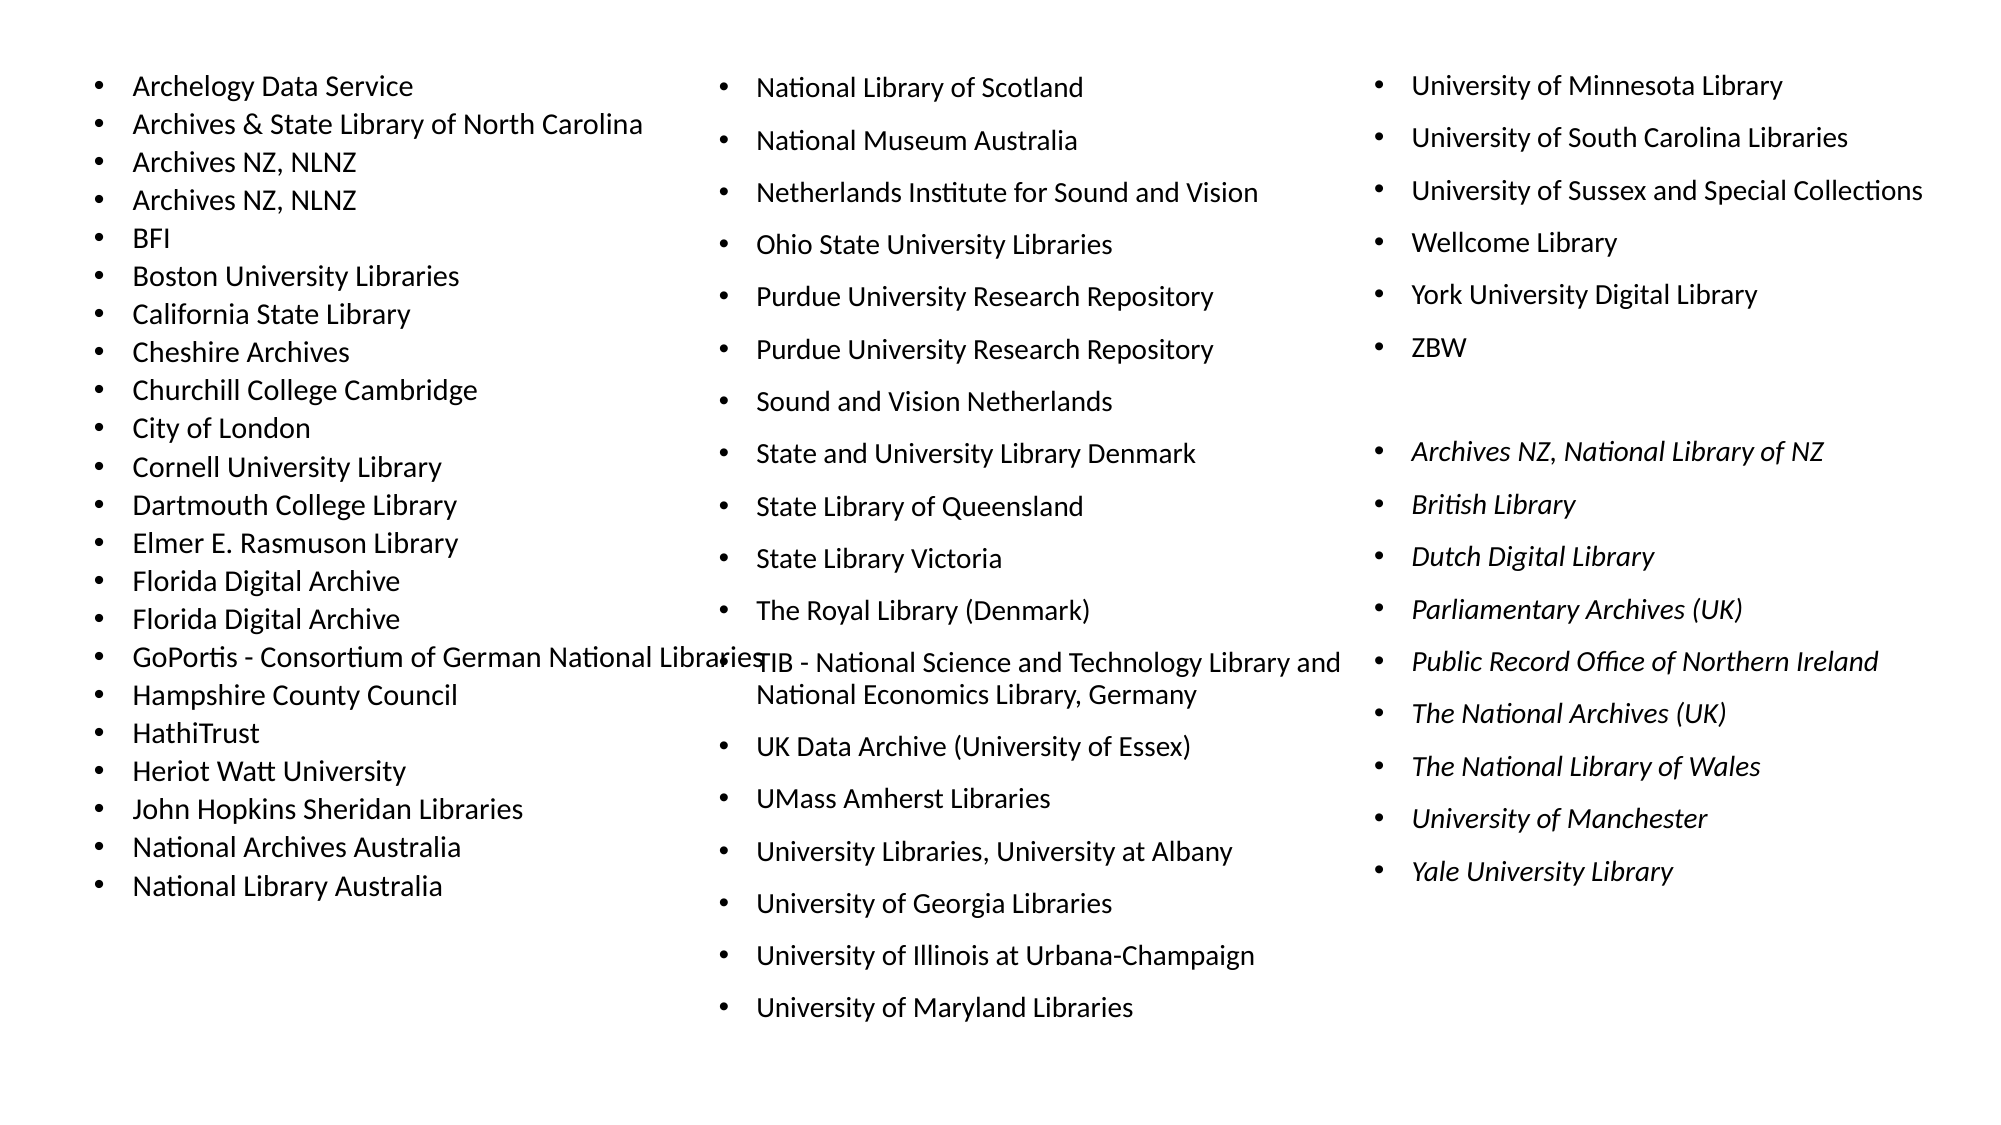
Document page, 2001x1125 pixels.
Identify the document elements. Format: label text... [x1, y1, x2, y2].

list Archelogy Data Service Archives & State Library of North Carolina Archives NZ, NLNZ Archives NZ, NLNZ BFI Boston University Libraries California State Library Cheshire Archives Churchill College Cambridge City of London Cornell University Library Dartmouth College Library Elmer E. Rasmuson Library Florida Digital Archive Florida Digital Archive GoPortis - Consortium of German National Libraries Hampshire County Council HathiTrust Heriot Watt University John Hopkins Sheridan Libraries National Archives Australia National Library Australia [78, 62, 807, 933]
text_box National Library of Scotland National Museum Australia Netherlands Institute for Sound and Vision Ohio State University Libraries Purdue University Research Repository Purdue University Research Repository Sound and Vision Netherlands State and University Library Denmark State Library of Queensland State Library Victoria The Royal Library (Denmark) TIB - National Science and Technology Library and National Economics Library, Germany UK Data Archive (University of Essex) UMass Amherst Libraries University Libraries, University at Albany University of Georgia Libraries University of Illinois at Urbana-Champaign University of Maryland Libraries [703, 65, 1432, 936]
text_box University of Minnesota Library University of South Carolina Libraries University of Sussex and Special Collections Wellcome Library York University Digital Library ZBW Archives NZ, National Library of NZ British Library Dutch Digital Library Parliamentary Archives (UK) Public Record Office of Northern Ireland The National Archives (UK) The National Library of Wales University of Manchester Yale University Library [1359, 62, 2000, 933]
